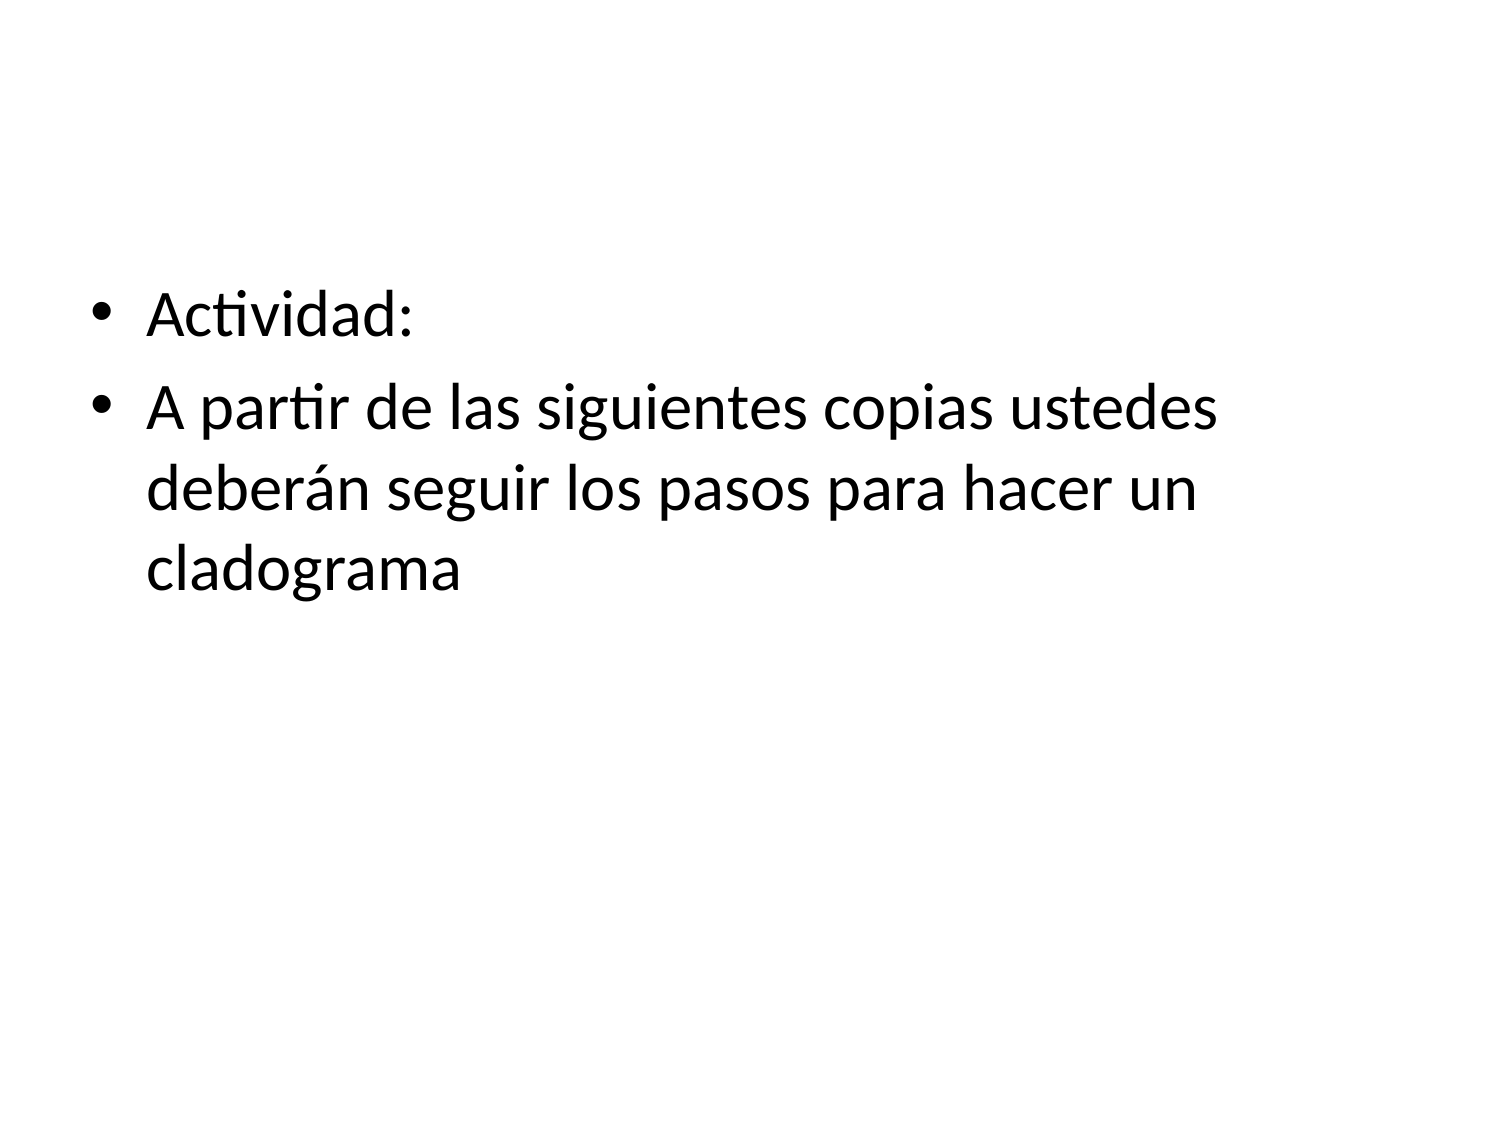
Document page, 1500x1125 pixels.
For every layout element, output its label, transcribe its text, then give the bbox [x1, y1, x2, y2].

list Actividad: A partir de las siguientes copias ustedes deberán seguir los pasos para hacer un cladograma [75, 262, 1425, 1005]
